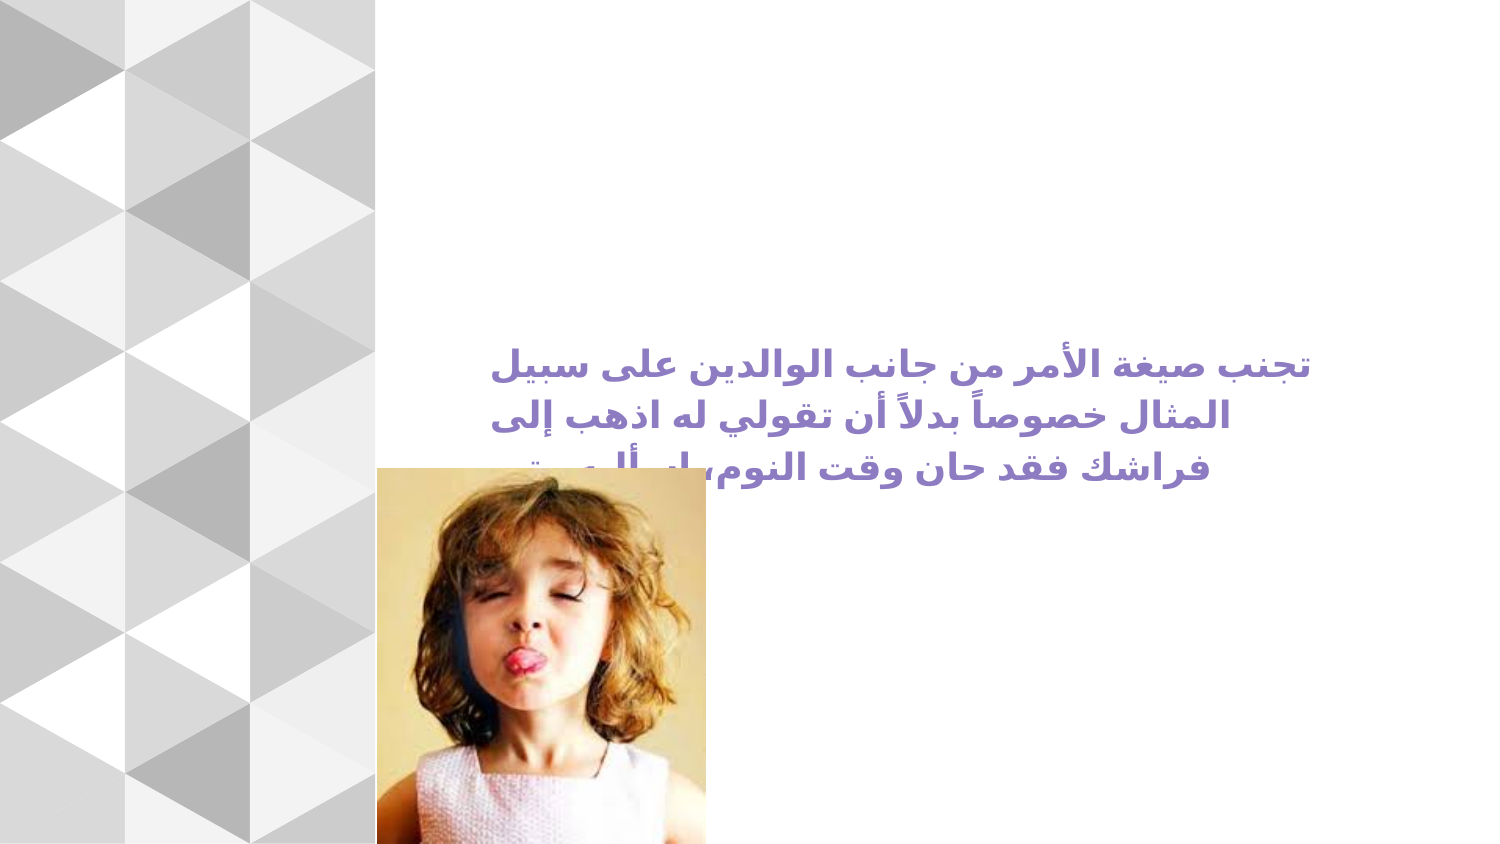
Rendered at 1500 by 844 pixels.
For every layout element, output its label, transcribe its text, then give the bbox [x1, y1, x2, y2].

list تجنب صيغة الأمر من جانب الوالدين على سبيل المثال خصوصاً بدلاً أن تقولي له اذهب إلى فراشك فقد حان وقت النوم، اسأليه متى ستنام؟ [474, 318, 1417, 753]
picture [376, 468, 706, 844]
